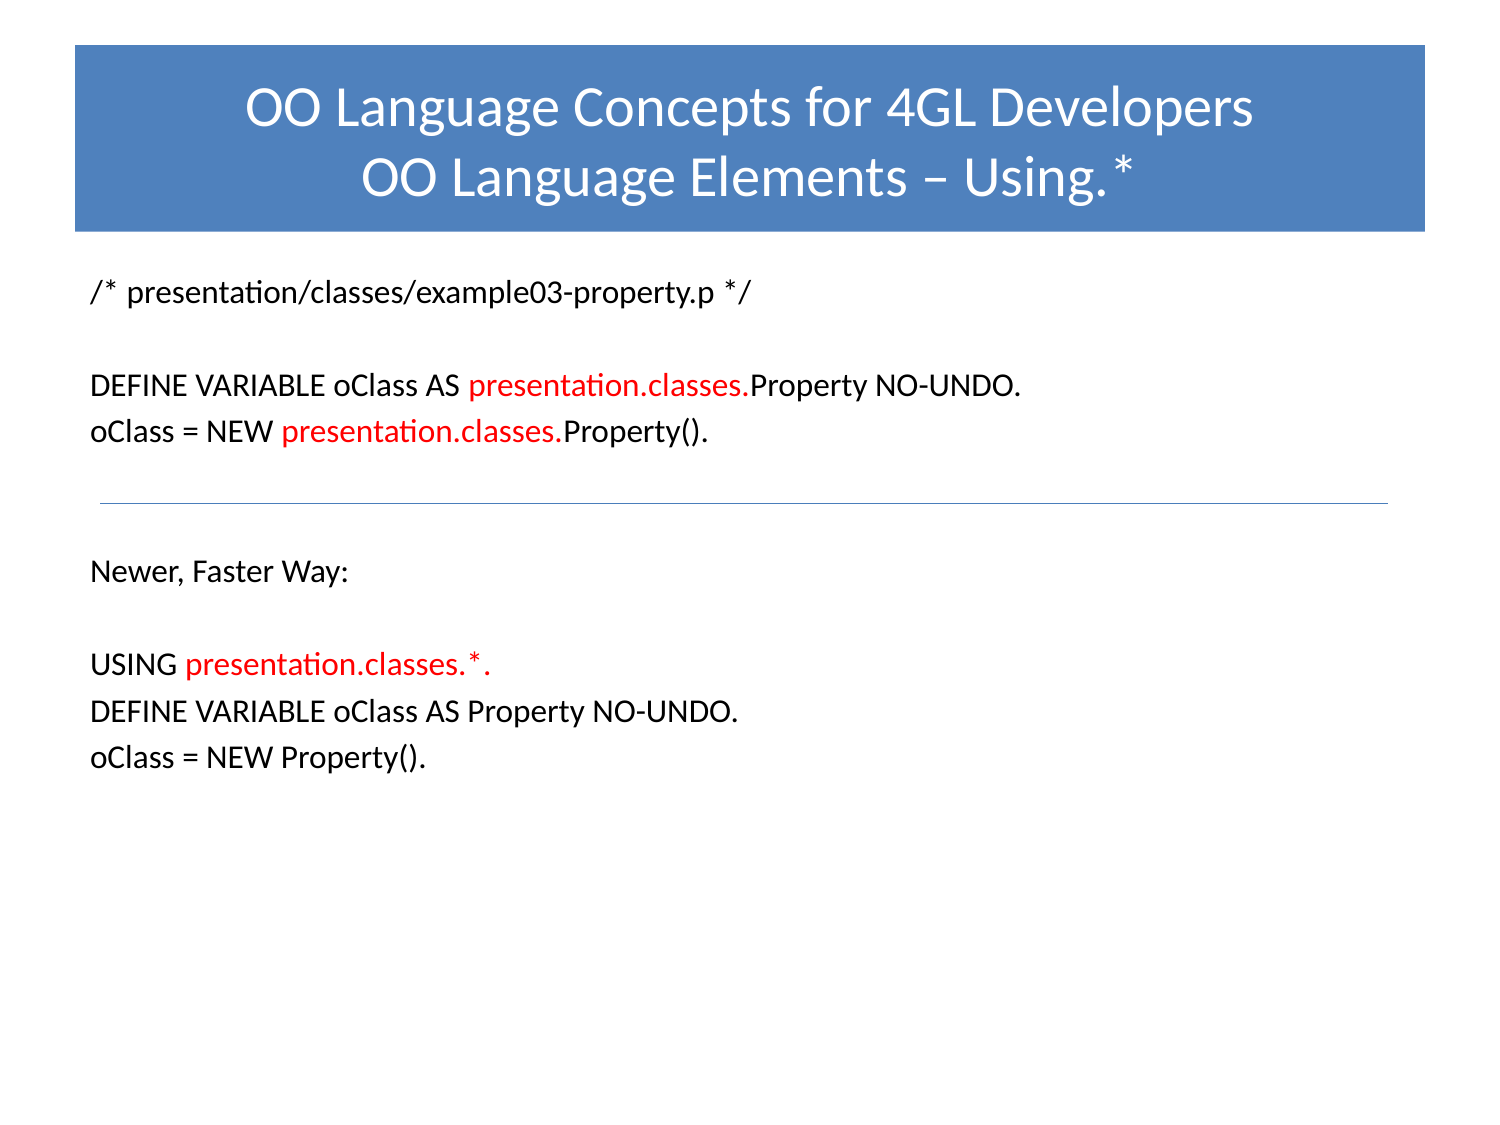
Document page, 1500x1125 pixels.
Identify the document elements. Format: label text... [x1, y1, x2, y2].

list /* presentation/classes/example03-property.p */ DEFINE VARIABLE oClass AS presentation.classes.Property NO-UNDO. oClass = NEW presentation.classes.Property(). Newer, Faster Way: USING presentation.classes.*. DEFINE VARIABLE oClass AS Property NO-UNDO. oClass = NEW Property(). [75, 262, 1425, 1005]
title OO Language Concepts for 4GL Developers OO Language Elements – Using.* [75, 45, 1425, 232]
